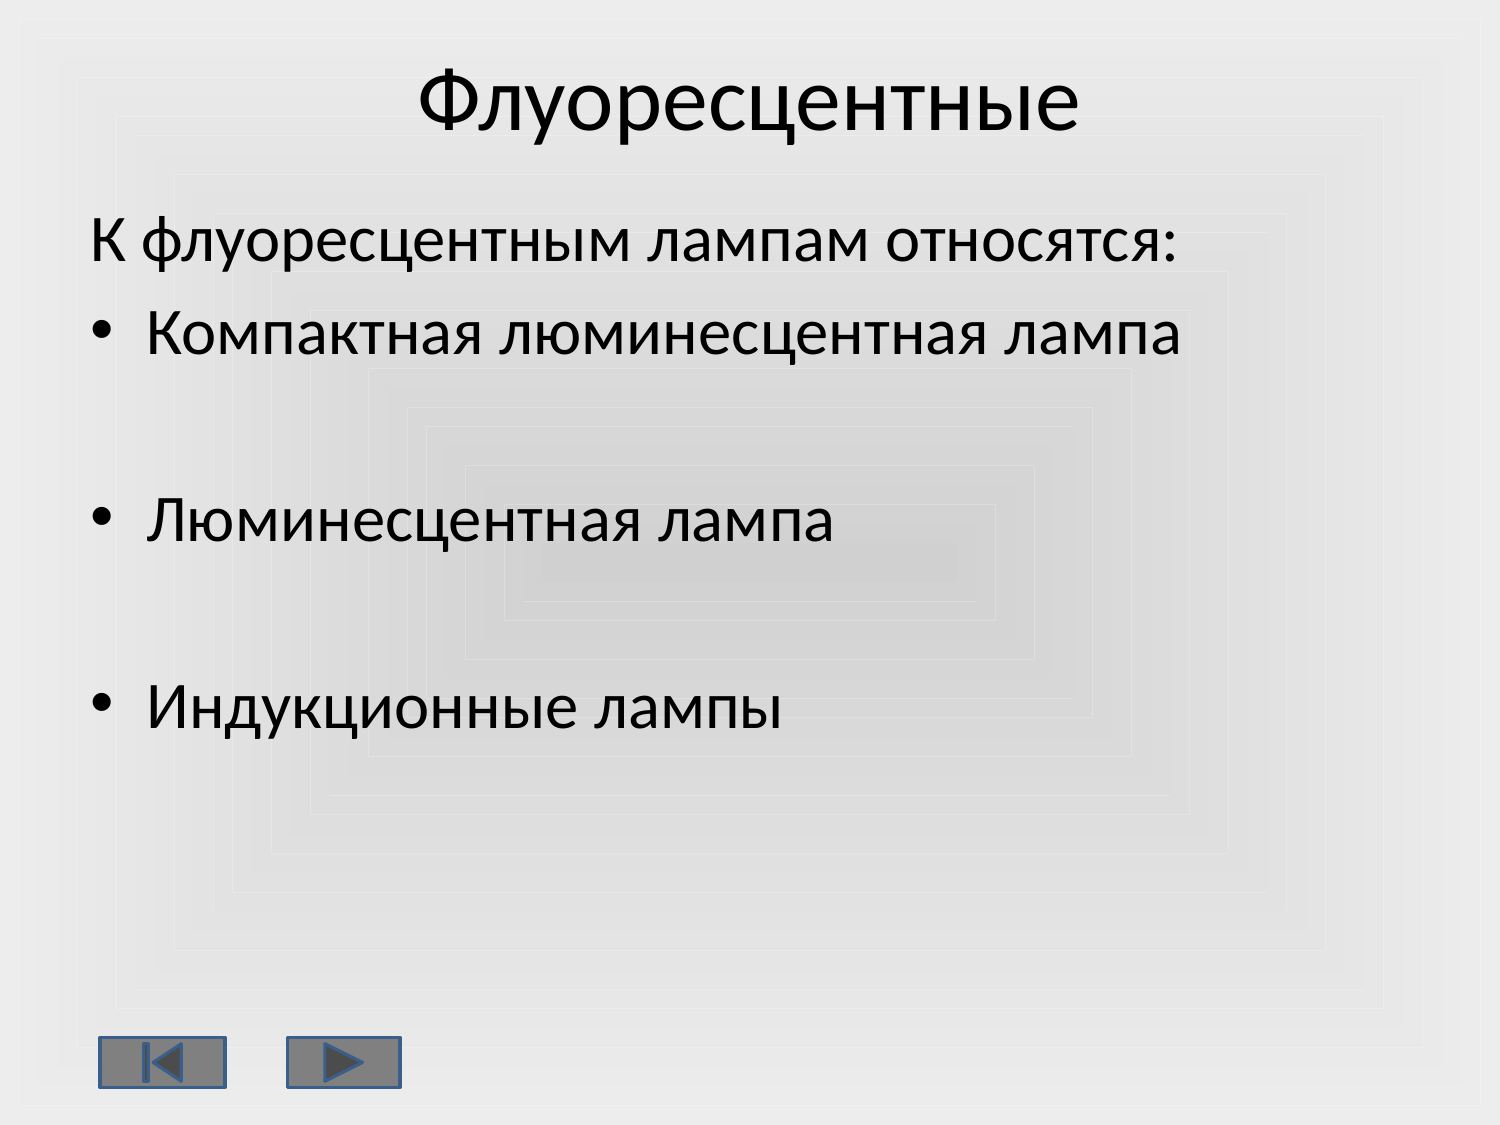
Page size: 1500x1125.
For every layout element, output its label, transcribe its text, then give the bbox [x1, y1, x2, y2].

title Флуоресцентные [75, 0, 1425, 187]
text_box [98, 1036, 227, 1089]
text_box [286, 1036, 402, 1089]
list К флуоресцентным лампам относятся: Компактная люминесцентная лампа Люминесцентная лампа Индукционные лампы [75, 187, 1425, 930]
